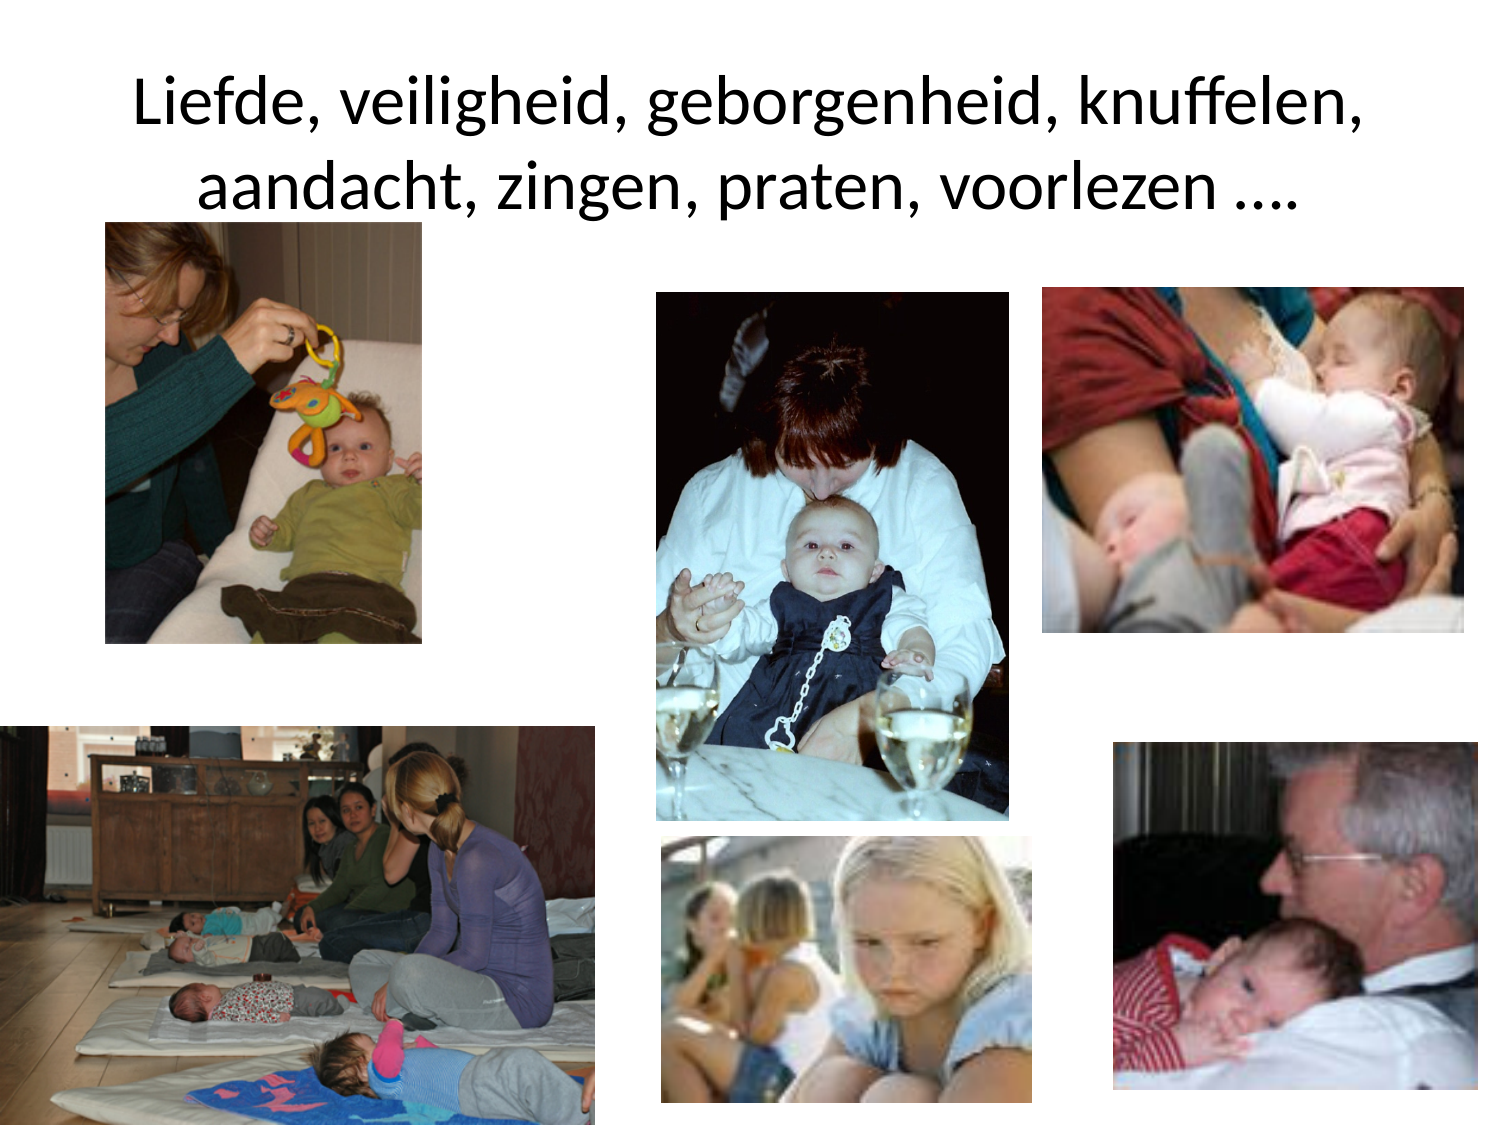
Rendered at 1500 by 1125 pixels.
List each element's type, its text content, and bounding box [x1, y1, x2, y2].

picture [1113, 741, 1478, 1090]
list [655, 292, 1009, 821]
picture [1042, 287, 1464, 633]
picture [0, 726, 595, 1125]
picture [105, 222, 423, 645]
title Liefde, veiligheid, geborgenheid, knuffelen, aandacht, zingen, praten, voorlezen …. [75, 45, 1425, 233]
picture [661, 836, 1032, 1103]
